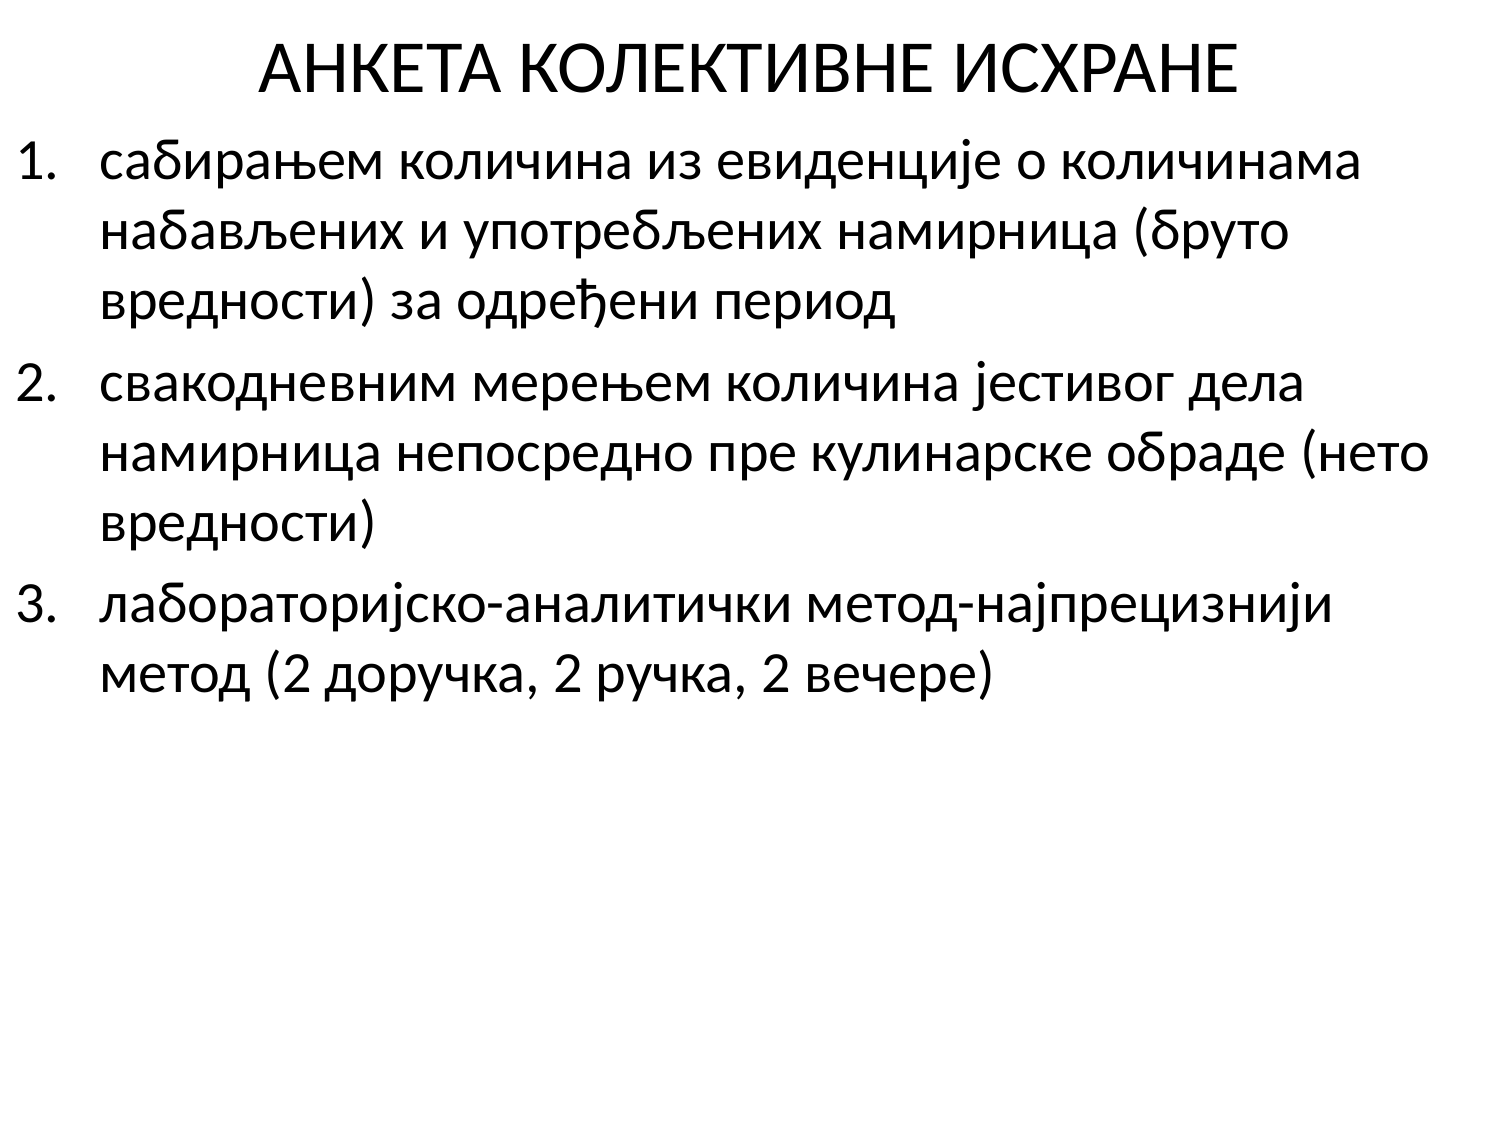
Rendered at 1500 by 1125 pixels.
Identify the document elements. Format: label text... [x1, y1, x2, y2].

list сабирањем количина из евиденције о количинама набављених и употребљених намирница (бруто вредности) за одређени период свакодневним мерењем количина јестивог дела намирница непосредно пре кулинарске обраде (нето вредности) лабораторијско-аналитички метод-најпрецизнији метод (2 доручка, 2 ручка, 2 вечере) [0, 113, 1500, 1125]
title АНКЕТА КОЛЕКТИВНЕ ИСХРАНЕ [0, 0, 1500, 113]
